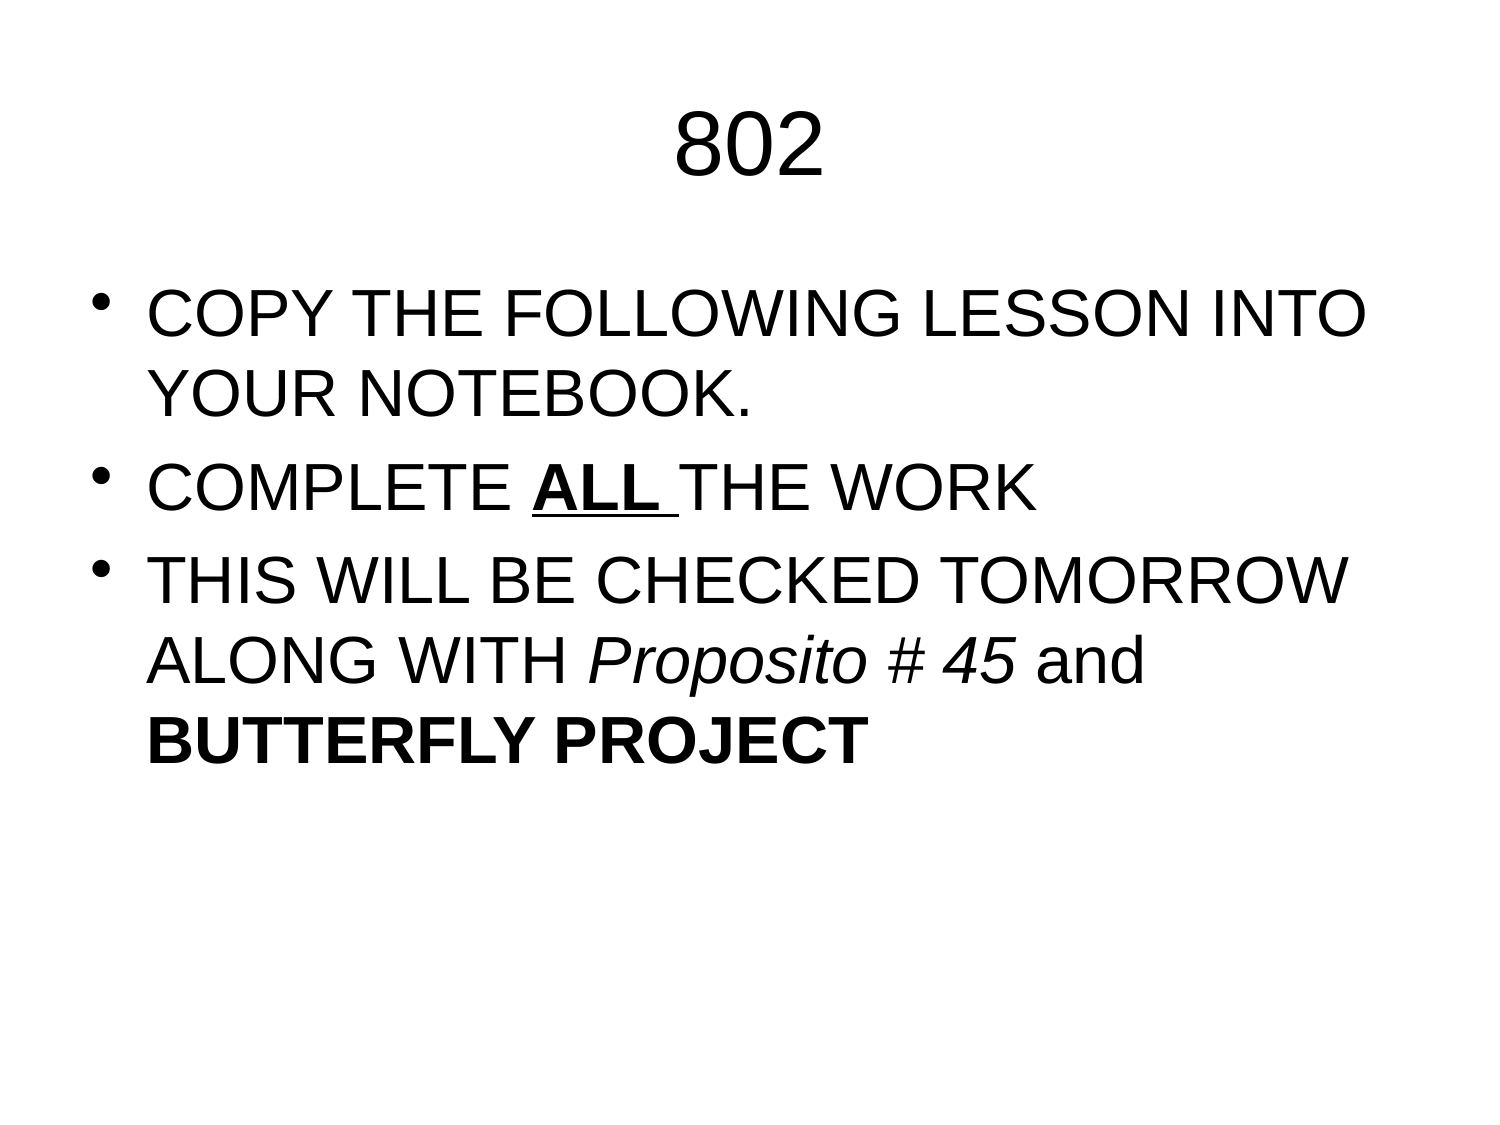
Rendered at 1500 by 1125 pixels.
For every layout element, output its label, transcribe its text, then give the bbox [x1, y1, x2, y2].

title 802 [75, 45, 1425, 233]
list COPY THE FOLLOWING LESSON INTO YOUR NOTEBOOK. COMPLETE ALL THE WORK THIS WILL BE CHECKED TOMORROW ALONG WITH Proposito # 45 and BUTTERFLY PROJECT [75, 262, 1425, 1005]
